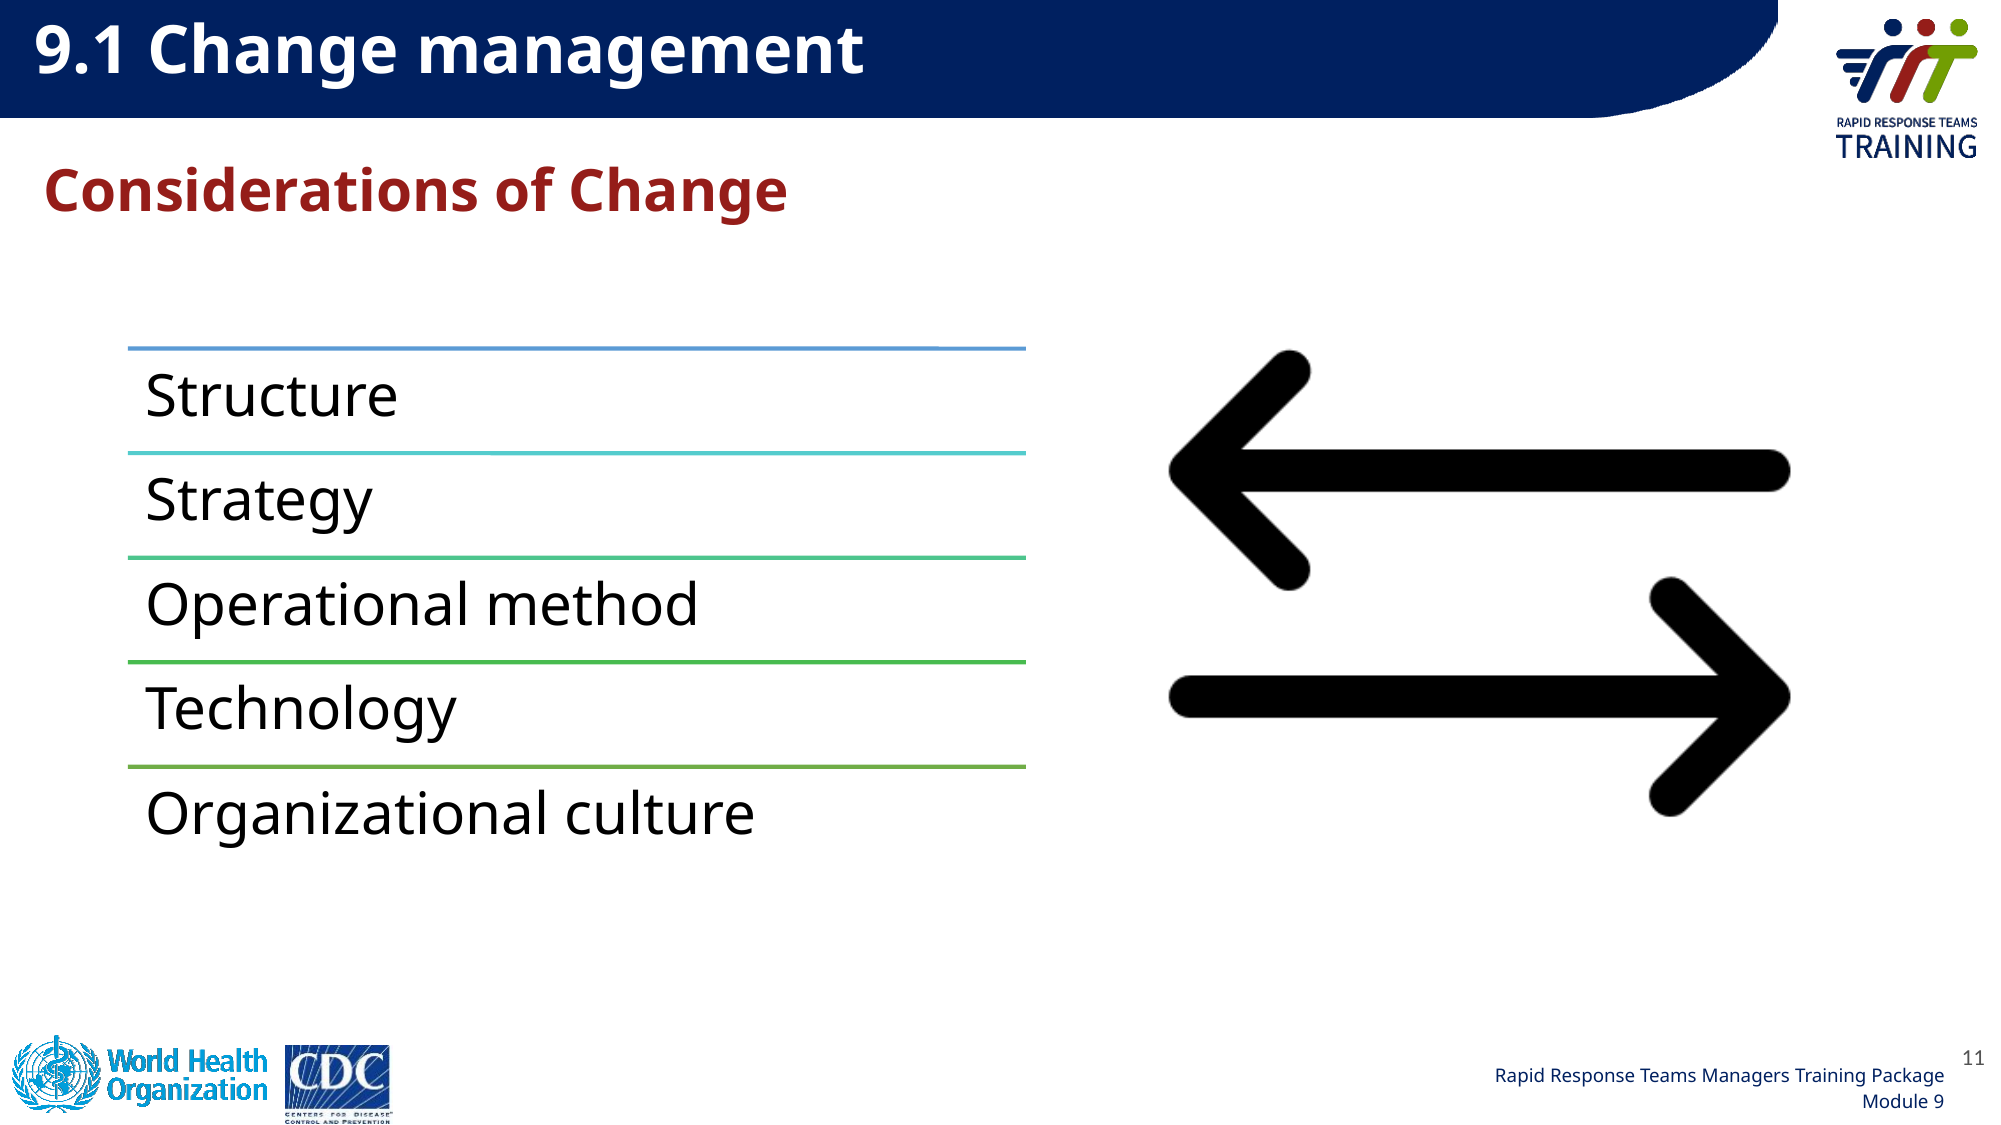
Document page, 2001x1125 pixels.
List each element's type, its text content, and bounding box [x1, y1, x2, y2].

picture [36, 1035, 267, 1113]
picture [28, 1054, 36, 1077]
picture [38, 1092, 54, 1100]
slide_number 11 [1931, 1035, 2000, 1088]
picture [50, 1109, 62, 1113]
title Considerations of Change [35, 139, 1011, 247]
picture [12, 1035, 53, 1067]
picture [46, 1056, 54, 1061]
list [127, 348, 1027, 872]
text_box 9.1 Change management [19, 0, 1036, 95]
picture [285, 1045, 393, 1124]
picture [1141, 245, 1819, 923]
picture [38, 1044, 53, 1052]
picture [12, 1084, 46, 1113]
picture [43, 1088, 54, 1094]
picture [34, 1058, 41, 1077]
picture [1835, 19, 1978, 167]
picture [0, 0, 1778, 118]
